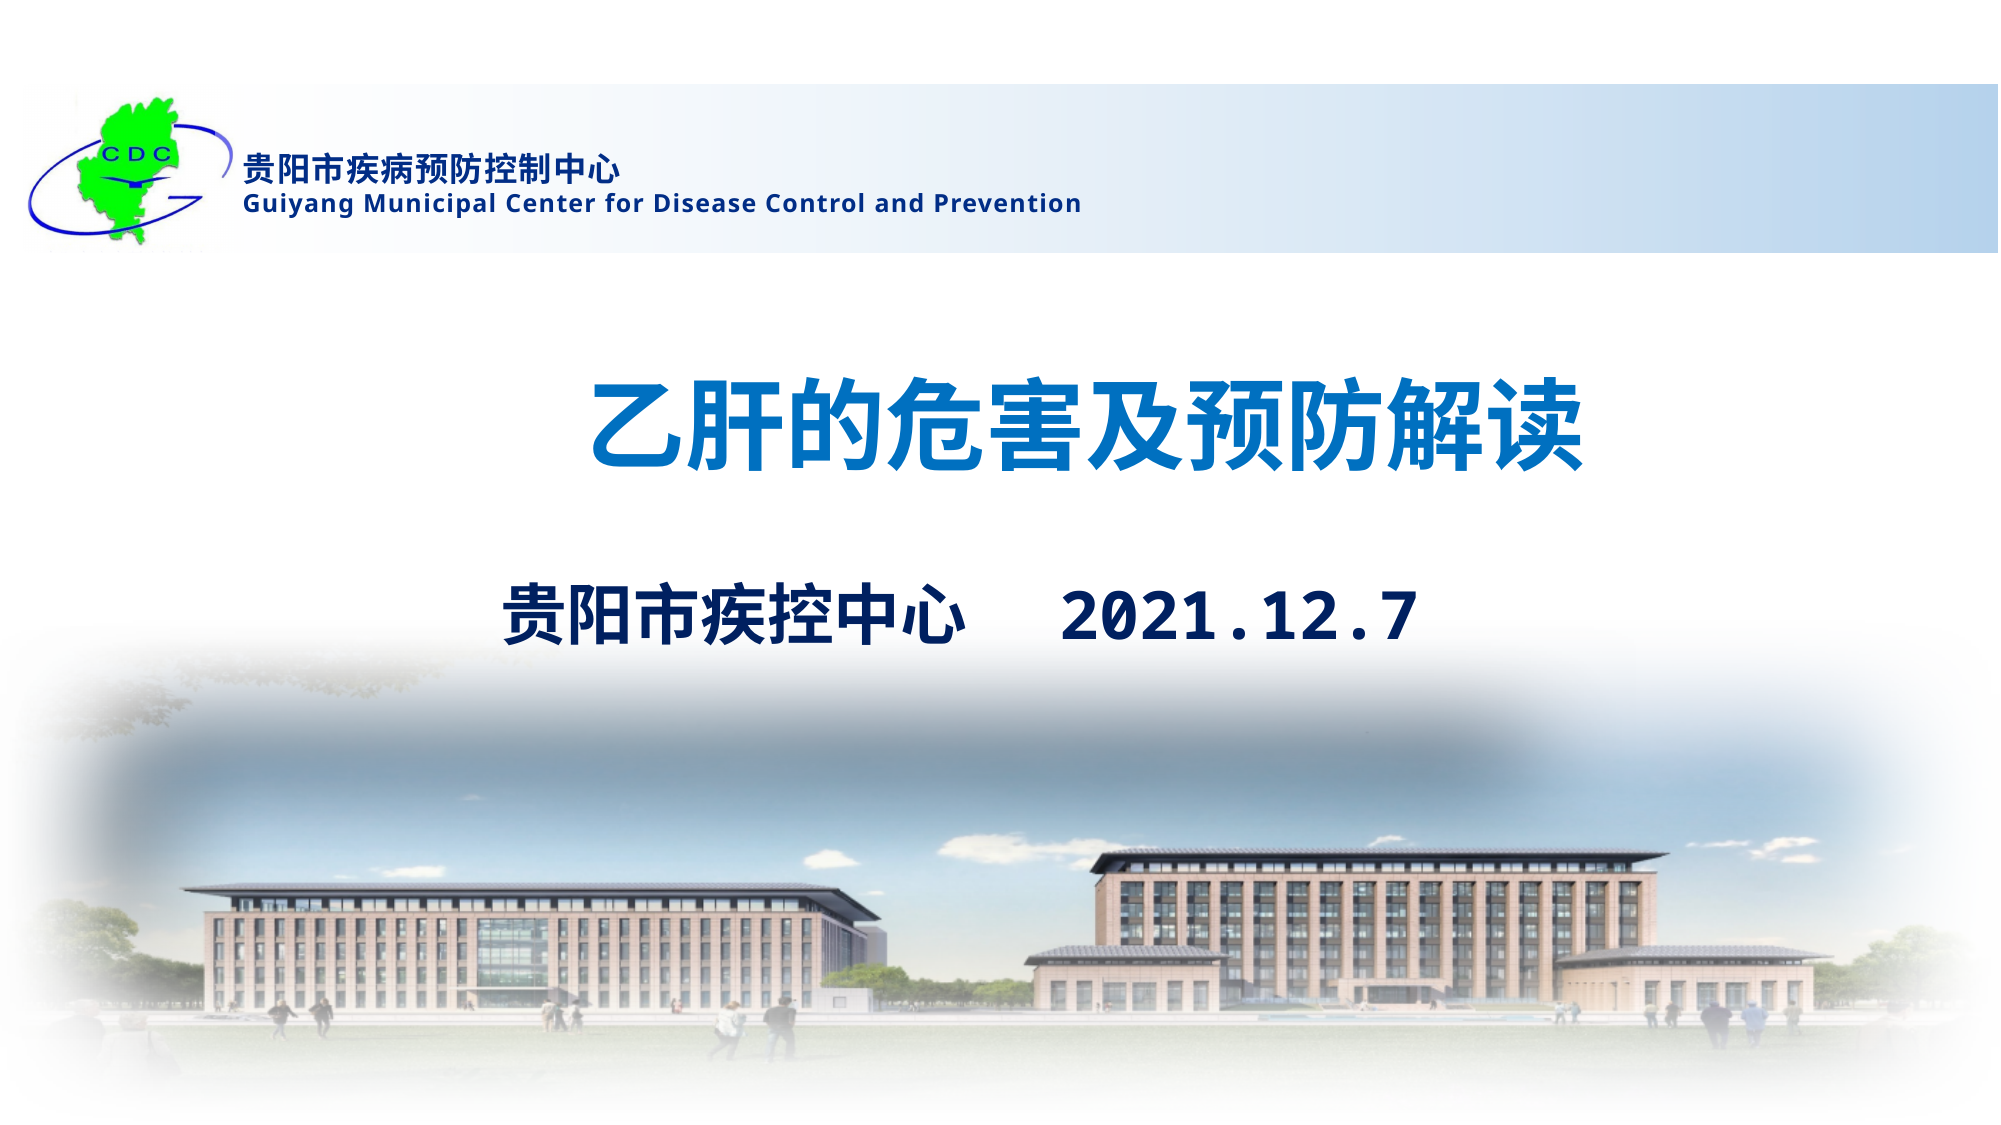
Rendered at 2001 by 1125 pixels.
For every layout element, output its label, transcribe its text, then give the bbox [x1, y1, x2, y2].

picture [0, 618, 2000, 1125]
text_box 贵阳市疾控中心 2021.12.7 [381, 525, 1619, 618]
text_box 乙肝的危害及预防解读 [365, 331, 1805, 513]
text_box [23, 84, 1998, 253]
